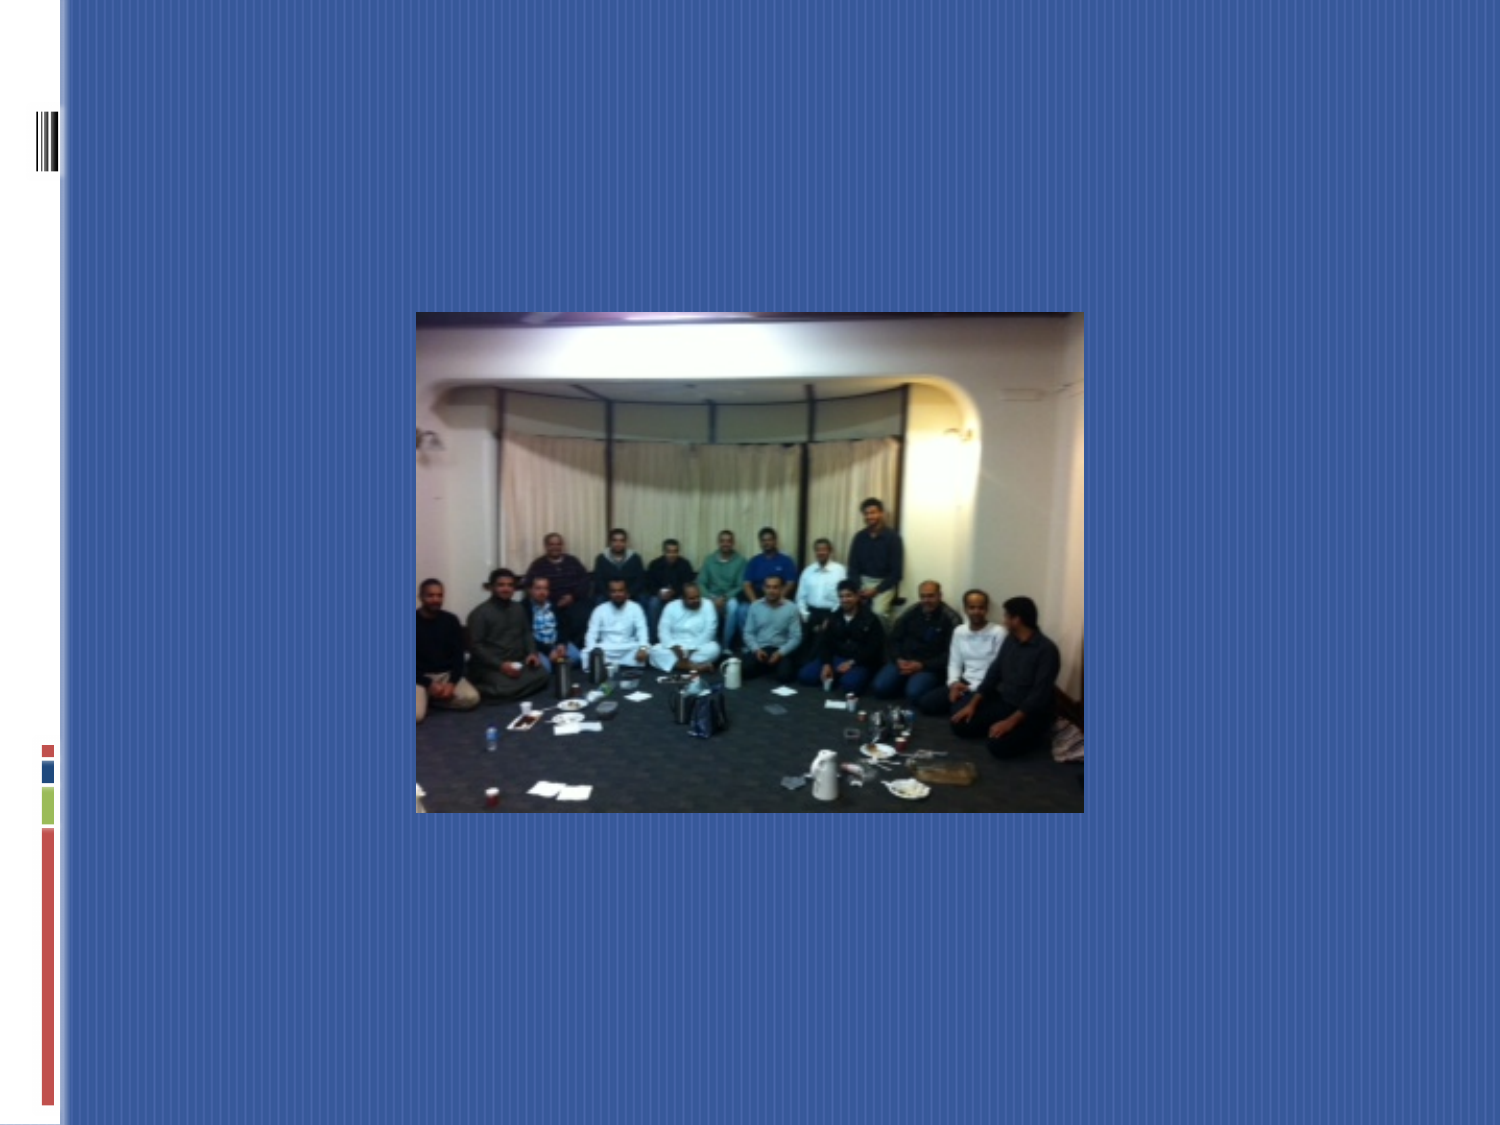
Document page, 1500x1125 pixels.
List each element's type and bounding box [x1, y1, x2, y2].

picture [416, 312, 1084, 813]
